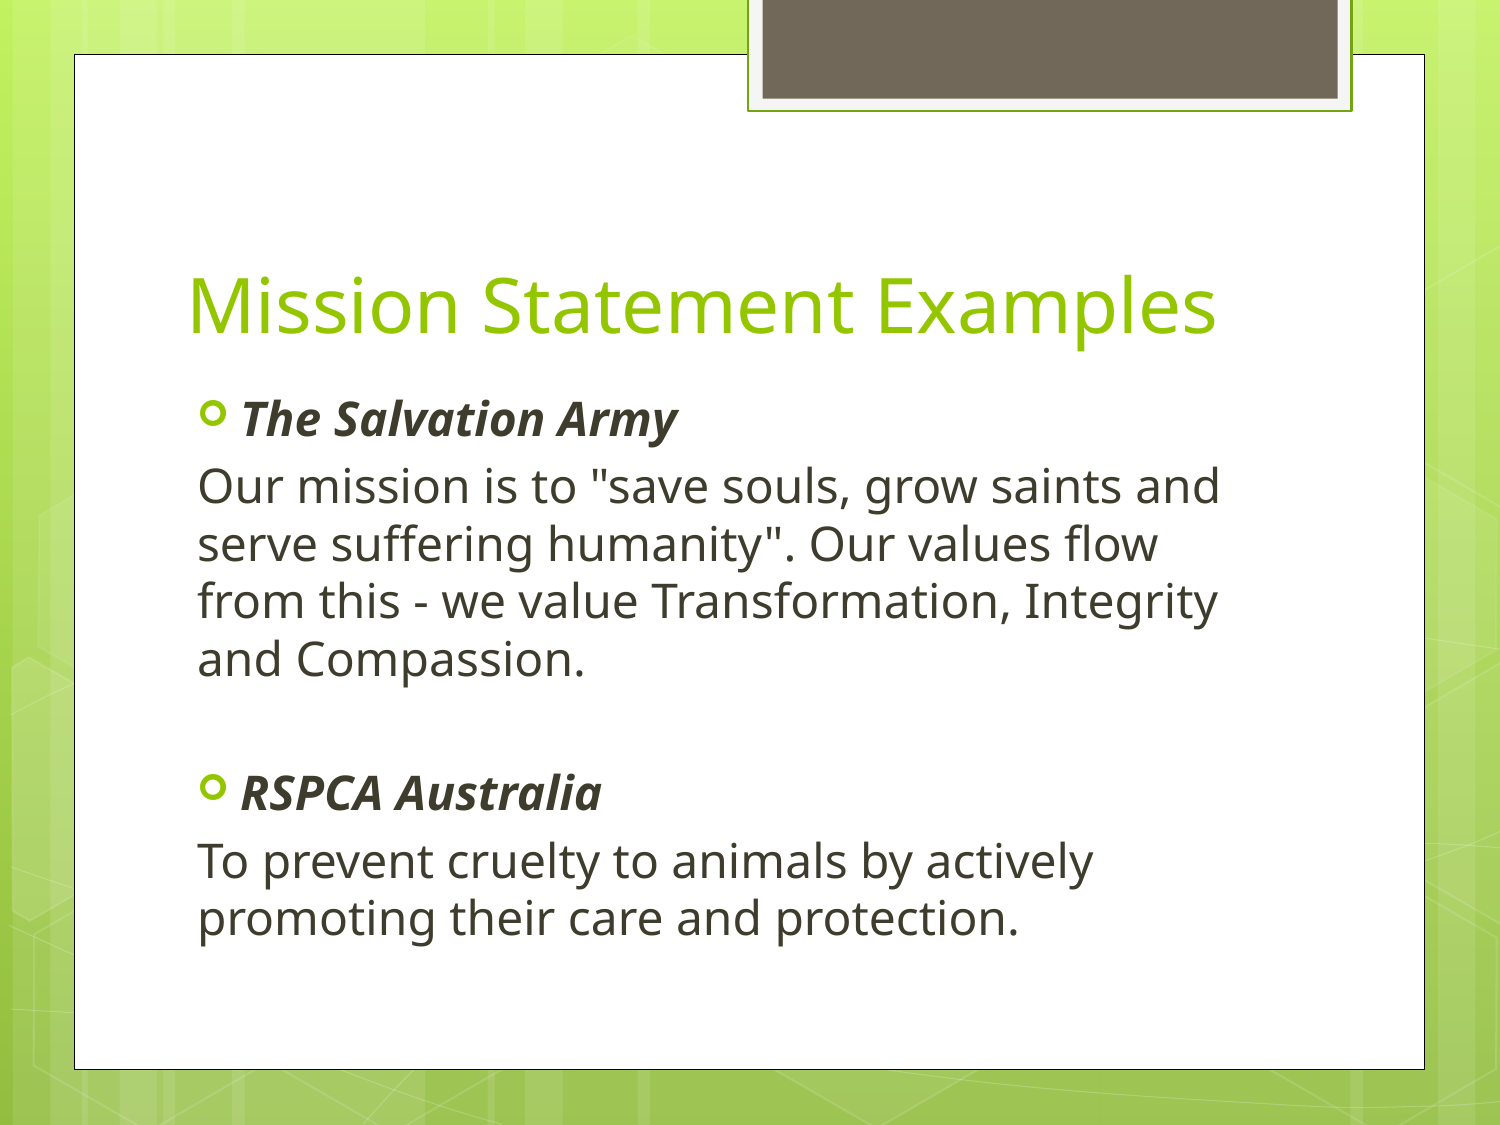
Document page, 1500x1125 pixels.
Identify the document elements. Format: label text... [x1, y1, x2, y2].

title Mission Statement Examples [171, 168, 1324, 357]
list The Salvation Army Our mission is to "save souls, grow saints and serve suffering humanity". Our values flow from this - we value Transformation, Integrity and Compassion. RSPCA Australia To prevent cruelty to animals by actively promoting their care and protection. [171, 381, 1283, 957]
